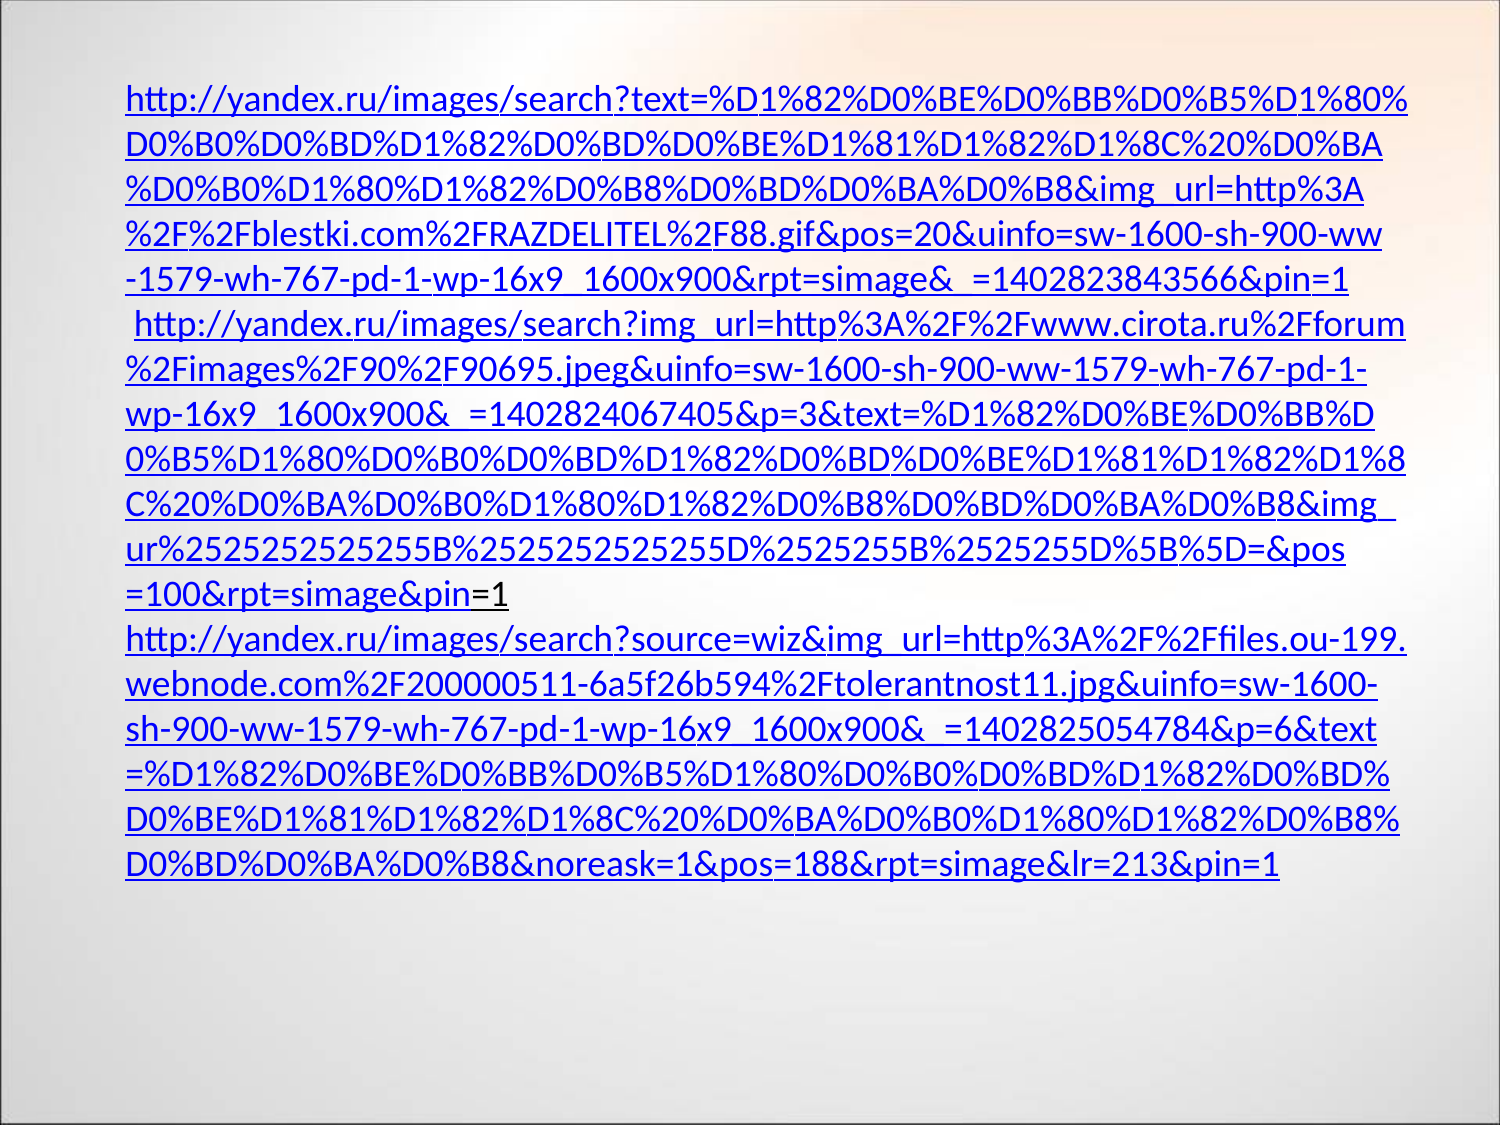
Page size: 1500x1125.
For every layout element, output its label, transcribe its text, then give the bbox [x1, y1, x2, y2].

picture [0, 0, 1500, 1125]
text_box http://yandex.ru/images/search?text=%D1%82%D0%BE%D0%BB%D0%B5%D1%80%D0%B0%D0%BD%D1%82%D0%BD%D0%BE%D1%81%D1%82%D1%8C%20%D0%BA%D0%B0%D1%80%D1%82%D0%B8%D0%BD%D0%BA%D0%B8&img_url=http%3A%2F%2Fblestki.com%2FRAZDELITEL%2F88.gif&pos=20&uinfo=sw-1600-sh-900-ww-1579-wh-767-pd-1-wp-16x9_1600x900&rpt=simage&_=1402823843566&pin=1 http://yandex.ru/images/search?img_url=http%3A%2F%2Fwww.cirota.ru%2Fforum%2Fimages%2F90%2F90695.jpeg&uinfo=sw-1600-sh-900-ww-1579-wh-767-pd-1-wp-16x9_1600x900&_=1402824067405&p=3&text=%D1%82%D0%BE%D0%BB%D0%B5%D1%80%D0%B0%D0%BD%D1%82%D0%BD%D0%BE%D1%81%D1%82%D1%8C%20%D0%BA%D0%B0%D1%80%D1%82%D0%B8%D0%BD%D0%BA%D0%B8&img_ur%2525252525255B%2525252525255D%2525255B%2525255D%5B%5D=&pos=100&rpt=simage&pin=1 http://yandex.ru/images/search?source=wiz&img_url=http%3A%2F%2Ffiles.ou-199.webnode.com%2F200000511-6a5f26b594%2Ftolerantnost11.jpg&uinfo=sw-1600-sh-900-ww-1579-wh-767-pd-1-wp-16x9_1600x900&_=1402825054784&p=6&text=%D1%82%D0%BE%D0%BB%D0%B5%D1%80%D0%B0%D0%BD%D1%82%D0%BD%D0%BE%D1%81%D1%82%D1%8C%20%D0%BA%D0%B0%D1%80%D1%82%D0%B8%D0%BD%D0%BA%D0%B8&noreask=1&pos=188&rpt=simage&lr=213&pin=1 [110, 66, 1424, 892]
